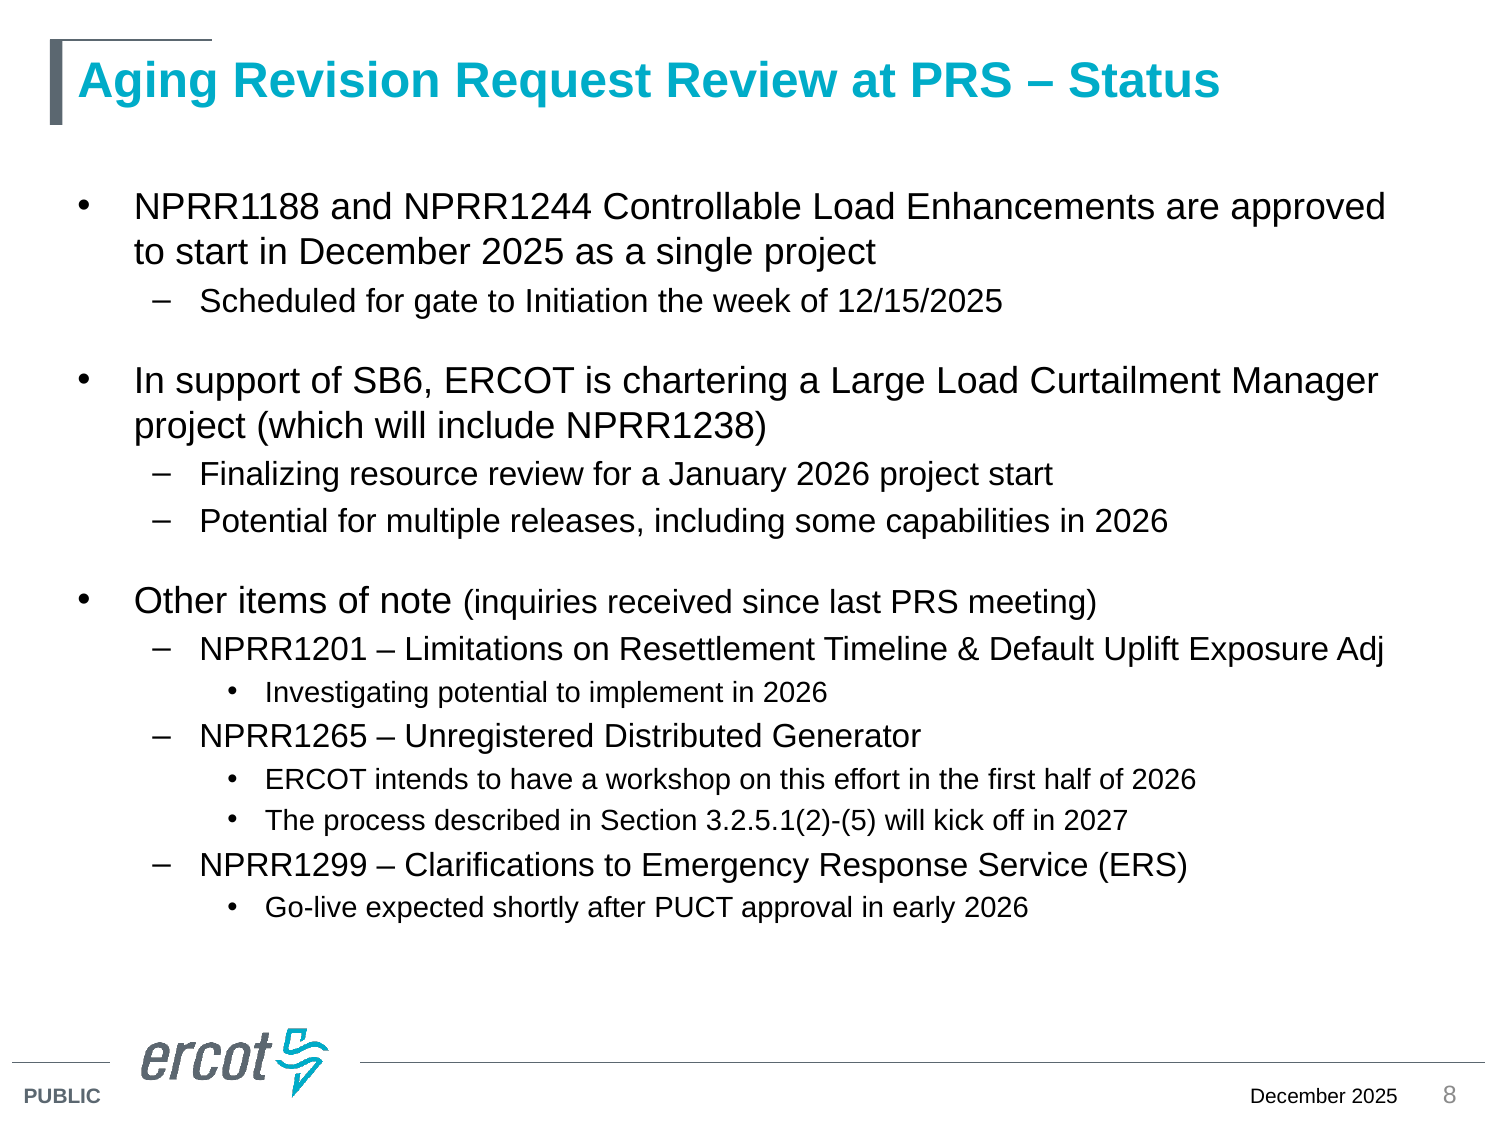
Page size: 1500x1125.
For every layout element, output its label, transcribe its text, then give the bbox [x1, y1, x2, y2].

slide_number 8 [1412, 1076, 1488, 1112]
picture [137, 1024, 332, 1100]
title Aging Revision Request Review at PRS – Status [62, 39, 1263, 125]
list NPRR1188 and NPRR1244 Controllable Load Enhancements are approved to start in December 2025 as a single project Scheduled for gate to Initiation the week of 12/15/2025 In support of SB6, ERCOT is chartering a Large Load Curtailment Manager project (which will include NPRR1238) Finalizing resource review for a January 2026 project start Potential for multiple releases, including some capabilities in 2026 Other items of note (inquiries received since last PRS meeting) NPRR1201 – Limitations on Resettlement Timeline & Default Uplift Exposure Adj Investigating potential to implement in 2026 NPRR1265 – Unregistered Distributed Generator ERCOT intends to have a workshop on this effort in the first half of 2026 The process described in Section 3.2.5.1(2)-(5) will kick off in 2027 NPRR1299 – Clarifications to Emergency Response Service (ERS) Go-live expected shortly after PUCT approval in early 2026 [62, 174, 1425, 988]
